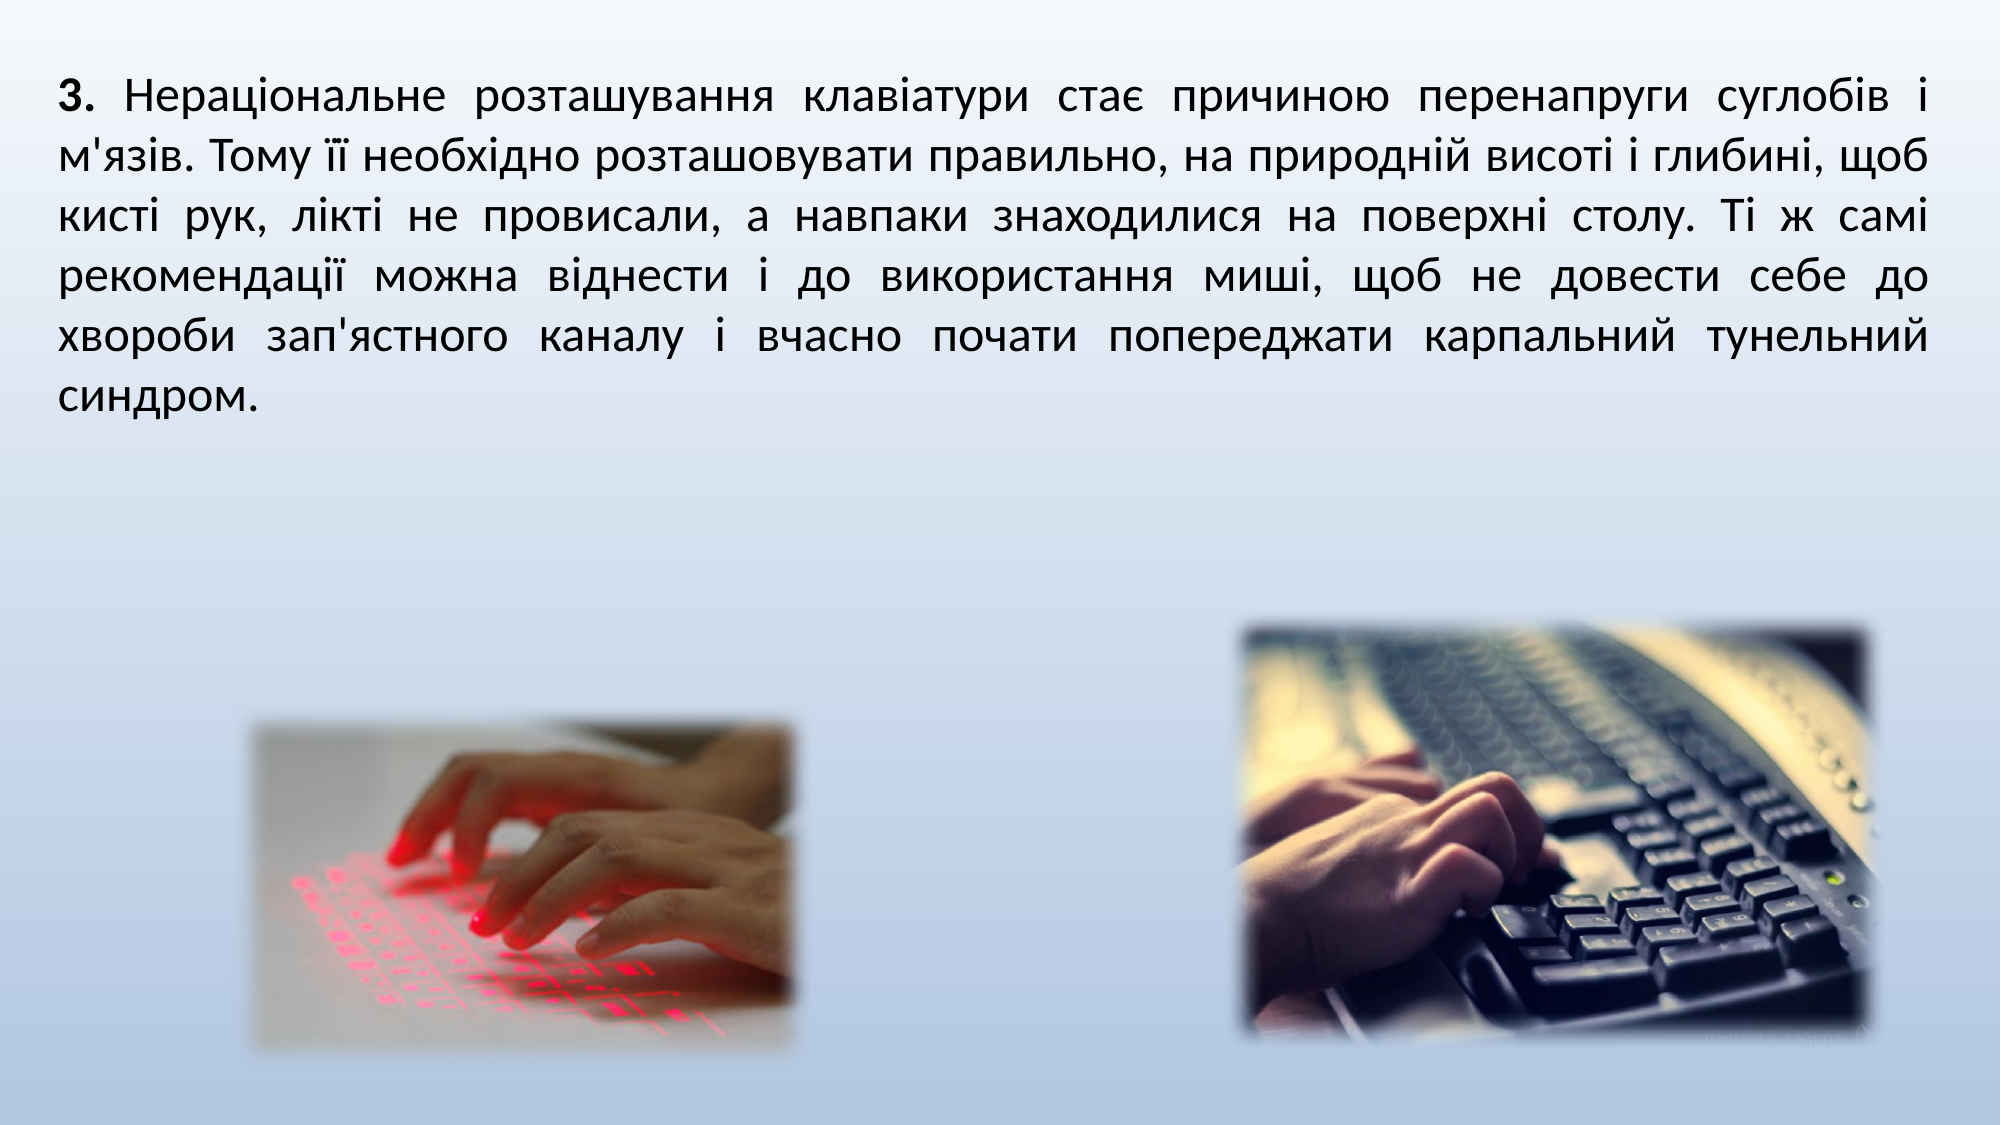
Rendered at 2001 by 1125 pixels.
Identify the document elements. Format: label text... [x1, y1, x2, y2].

picture [231, 703, 812, 1071]
text_box 3. Нераціональне розташування клавіатури стає причиною перенапруги суглобів і м'язів. Тому її необхідно розташовувати правильно, на природній висоті і глибині, щоб кисті рук, лікті не провисали, а навпаки знаходилися на поверхні столу. Ті ж самі рекомендації можна віднести і до використання миші, щоб не довести себе до хвороби зап'ястного каналу і вчасно почати попереджати карпальний тунельний синдром. [43, 54, 1945, 430]
picture [1224, 609, 1886, 1050]
